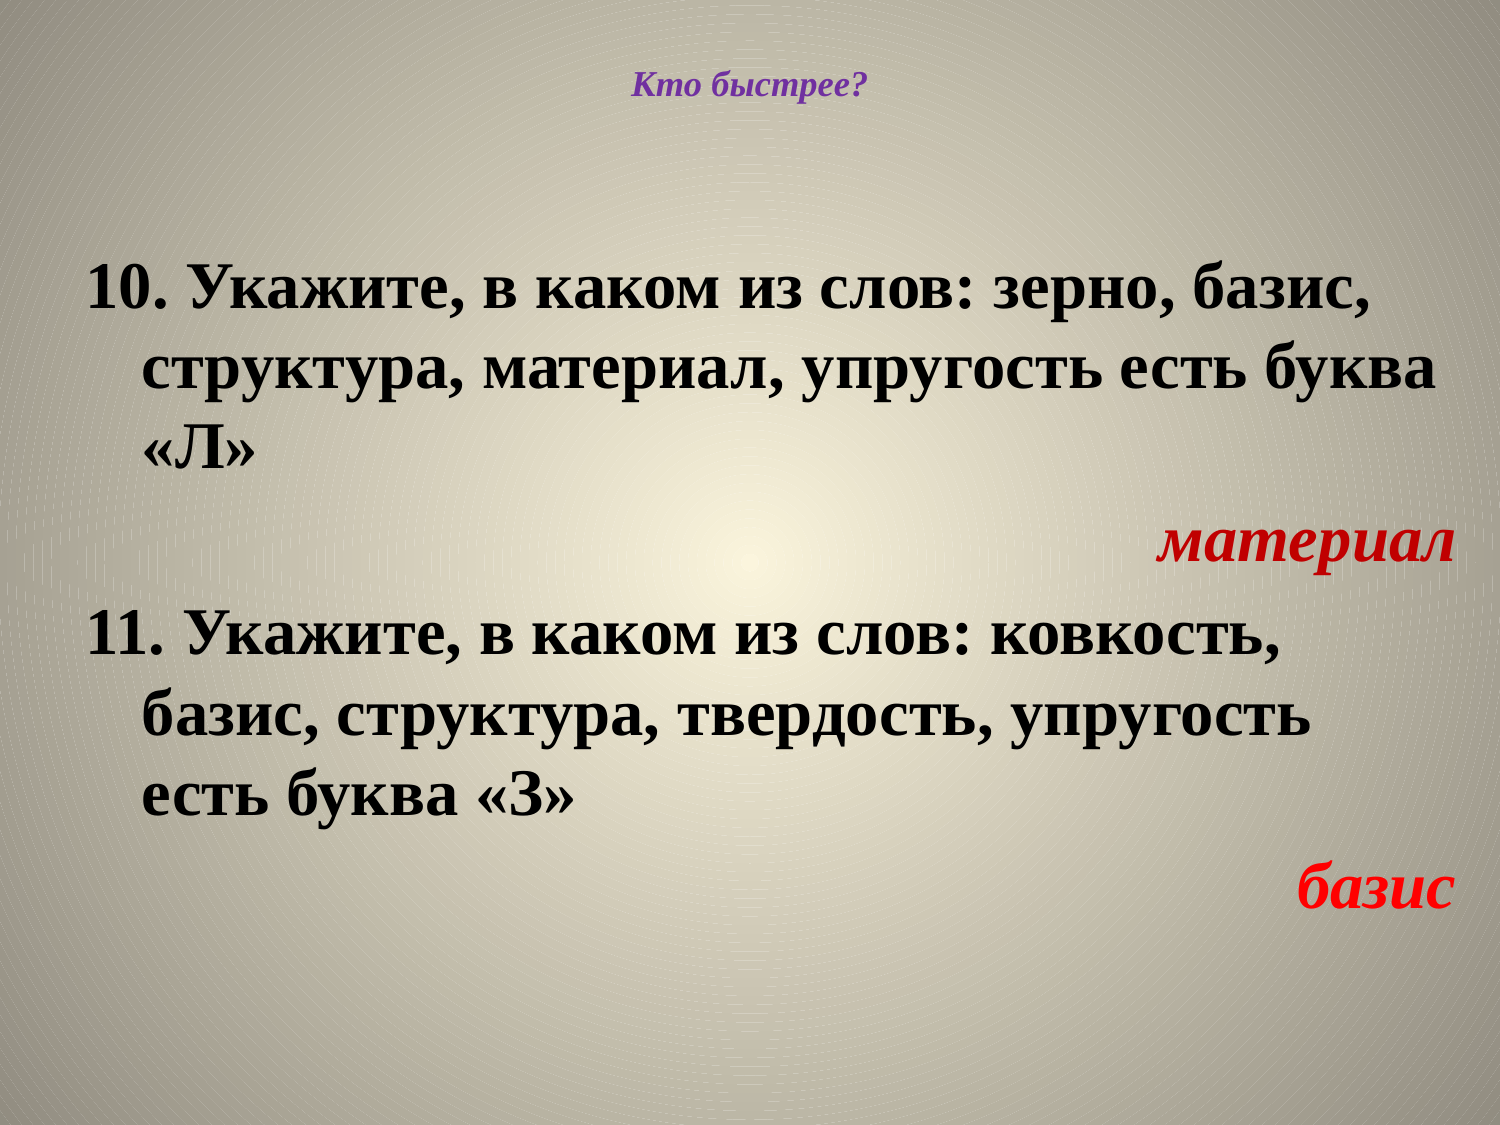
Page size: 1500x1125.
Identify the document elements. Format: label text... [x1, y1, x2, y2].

list 10. Укажите, в каком из слов: зерно, базис, структура, материал, упругость есть буква «Л» материал 11. Укажите, в каком из слов: ковкость, базис, структура, твердость, упругость есть буква «З» базис [70, 234, 1473, 1102]
title Кто быстрее? [74, 0, 1426, 165]
